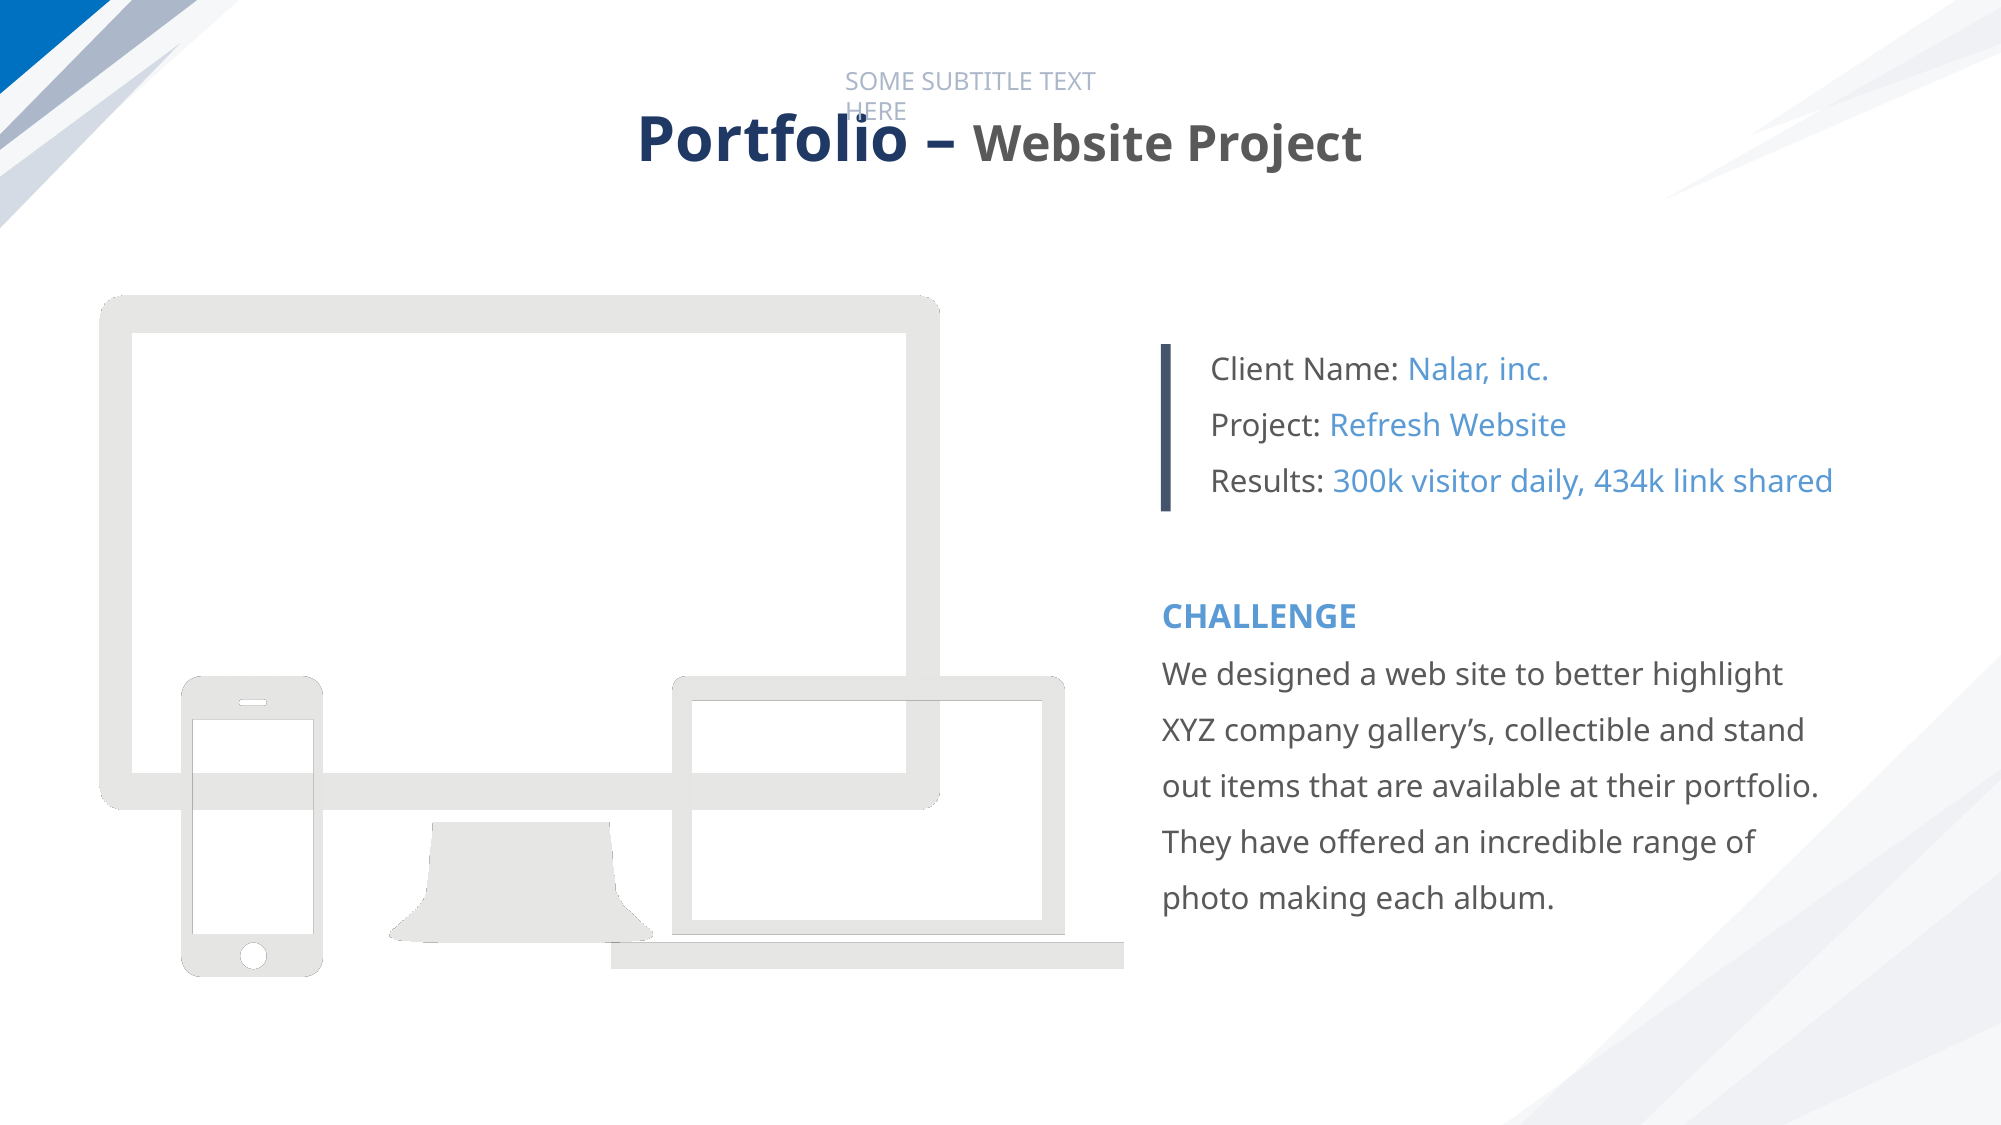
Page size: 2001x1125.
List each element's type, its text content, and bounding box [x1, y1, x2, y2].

title Portfolio – Website Project [137, 73, 1863, 210]
picture [99, 295, 1124, 977]
text_box CHALLENGE We designed a web site to better highlight XYZ company gallery’s, collectible and stand out items that are available at their portfolio. They have offered an incredible range of photo making each album. [1141, 565, 1851, 931]
text_box Client Name: Nalar, inc. Project: Refresh Website Results: 300k visitor daily, 434k link shared [1190, 320, 1916, 512]
text_box [1160, 344, 1171, 512]
text_box SOME SUBTITLE TEXT HERE [830, 57, 1170, 104]
